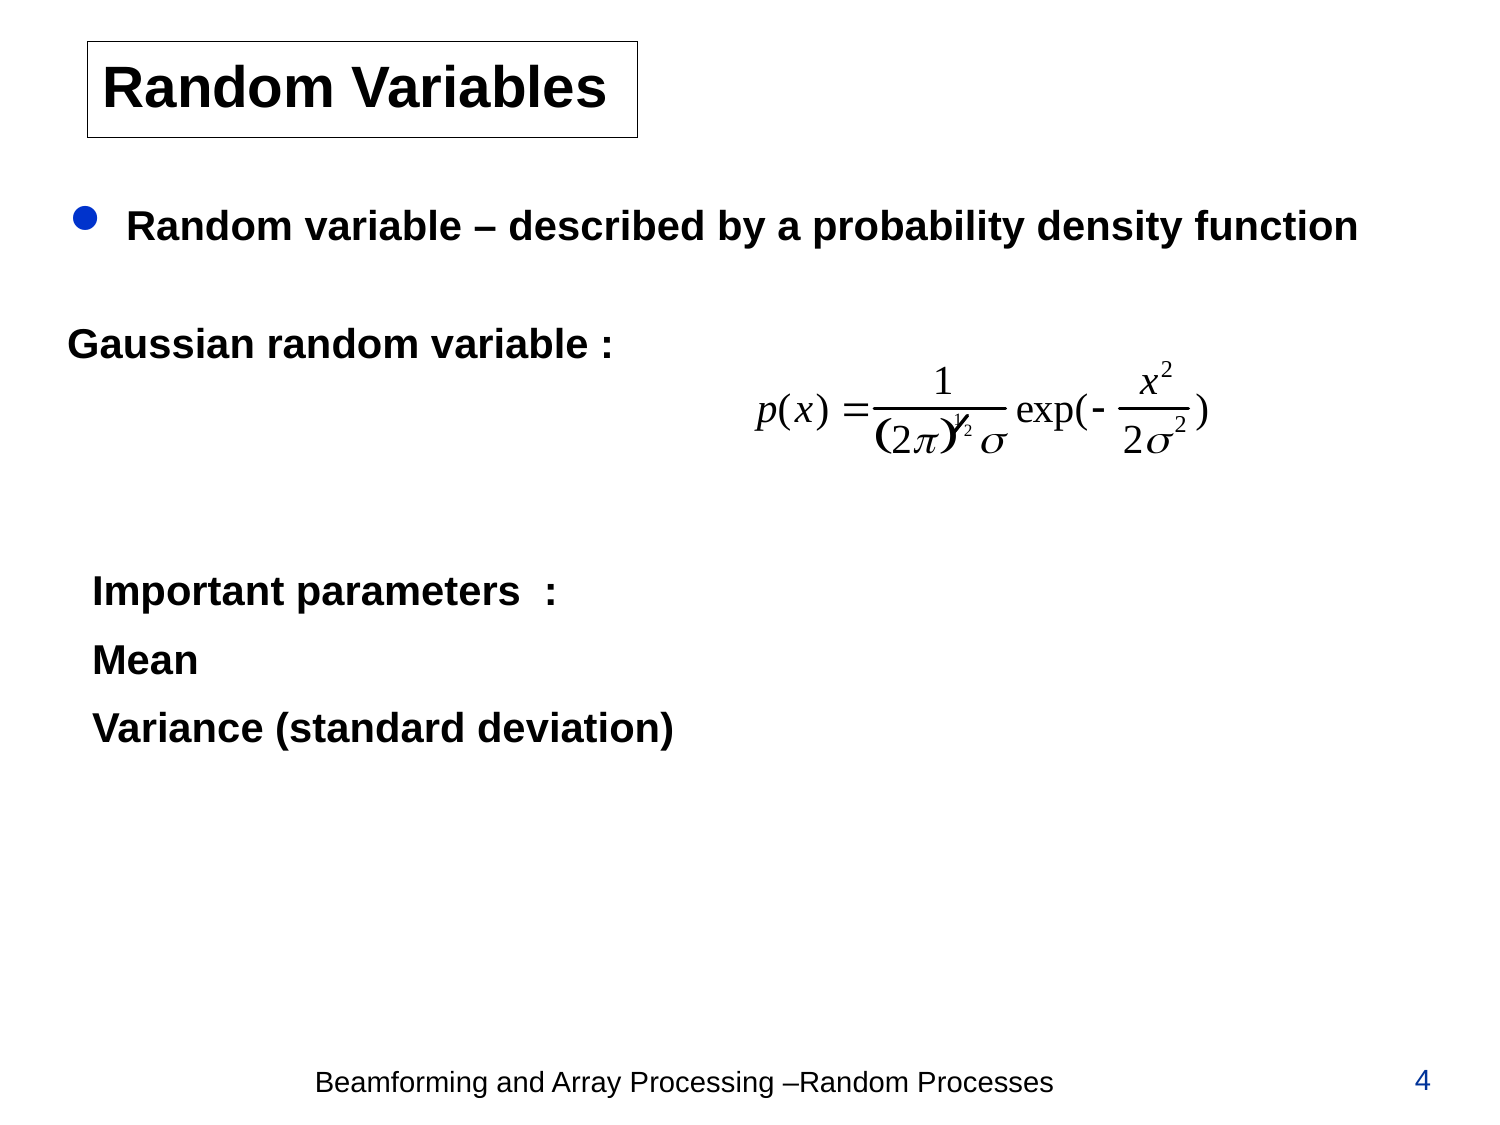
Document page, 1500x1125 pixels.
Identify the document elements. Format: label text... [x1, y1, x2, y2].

text_box Gaussian random variable : [52, 299, 675, 382]
slide_number 4 [1207, 1055, 1447, 1102]
title Random Variables [87, 41, 638, 138]
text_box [749, 356, 1213, 471]
list Random variable – described by a probability density function [54, 181, 1447, 263]
text_box Important parameters : Mean Variance (standard deviation) [77, 546, 700, 775]
